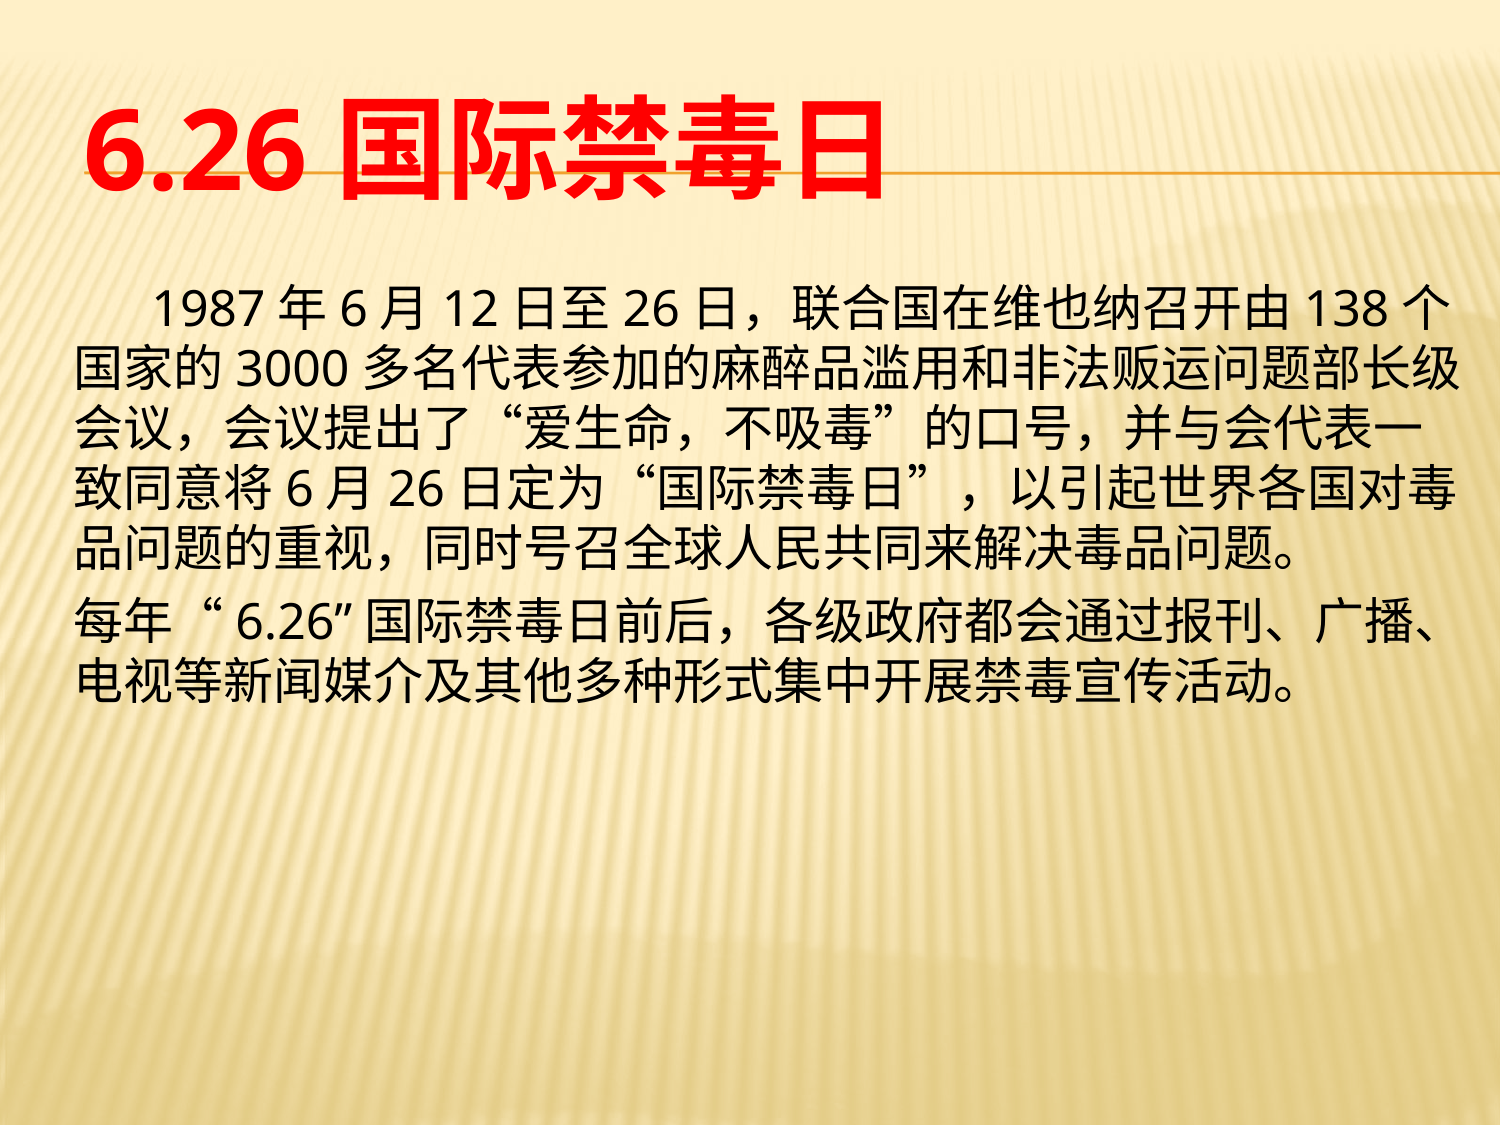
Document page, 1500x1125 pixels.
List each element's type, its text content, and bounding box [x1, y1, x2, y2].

text_box 1987年6月12日至26日，联合国在维也纳召开由138个国家的3000多名代表参加的麻醉品滥用和非法贩运问题部长级会议，会议提出了“爱生命，不吸毒”的口号，并与会代表一致同意将6月26日定为“国际禁毒日”，以引起世界各国对毒品问题的重视，同时号召全球人民共同来解决毒品问题。 每年“6.26”国际禁毒日前后，各级政府都会通过报刊、广播、电视等新闻媒介及其他多种形式集中开展禁毒宣传活动。 [58, 269, 1477, 717]
text_box 6.26国际禁毒日 [68, 70, 913, 221]
